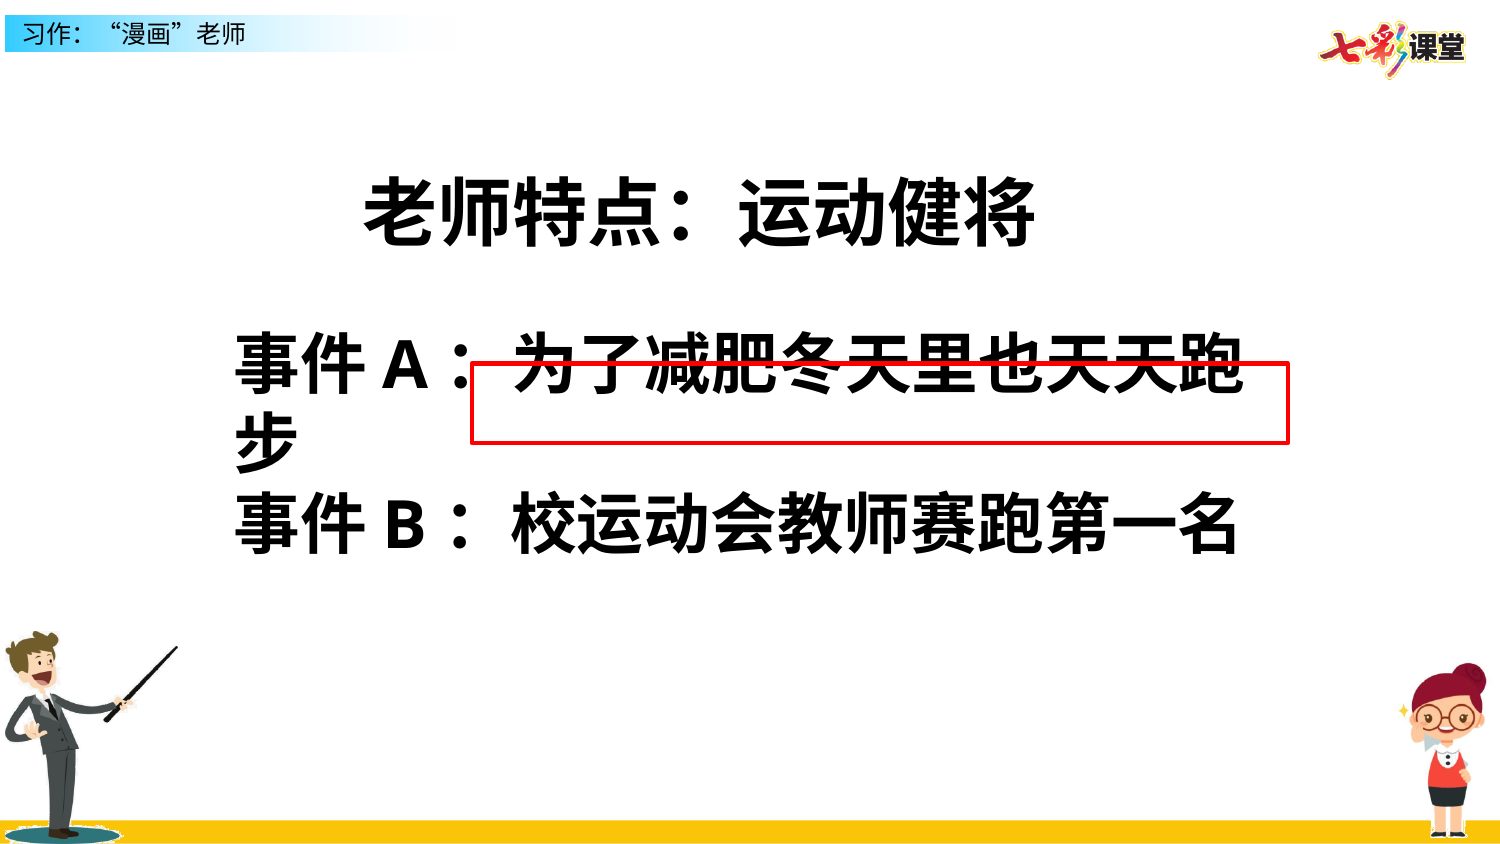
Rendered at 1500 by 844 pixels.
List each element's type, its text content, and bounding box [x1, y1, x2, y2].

text_box [470, 361, 1290, 445]
text_box 事件A：为了减肥冬天里也天天跑步 事件B：校运动会教师赛跑第一名 [218, 314, 1319, 569]
text_box 老师特点：运动健将 [347, 158, 1160, 263]
picture [1316, 20, 1468, 80]
picture [5, 631, 178, 844]
picture [1335, 643, 1500, 844]
